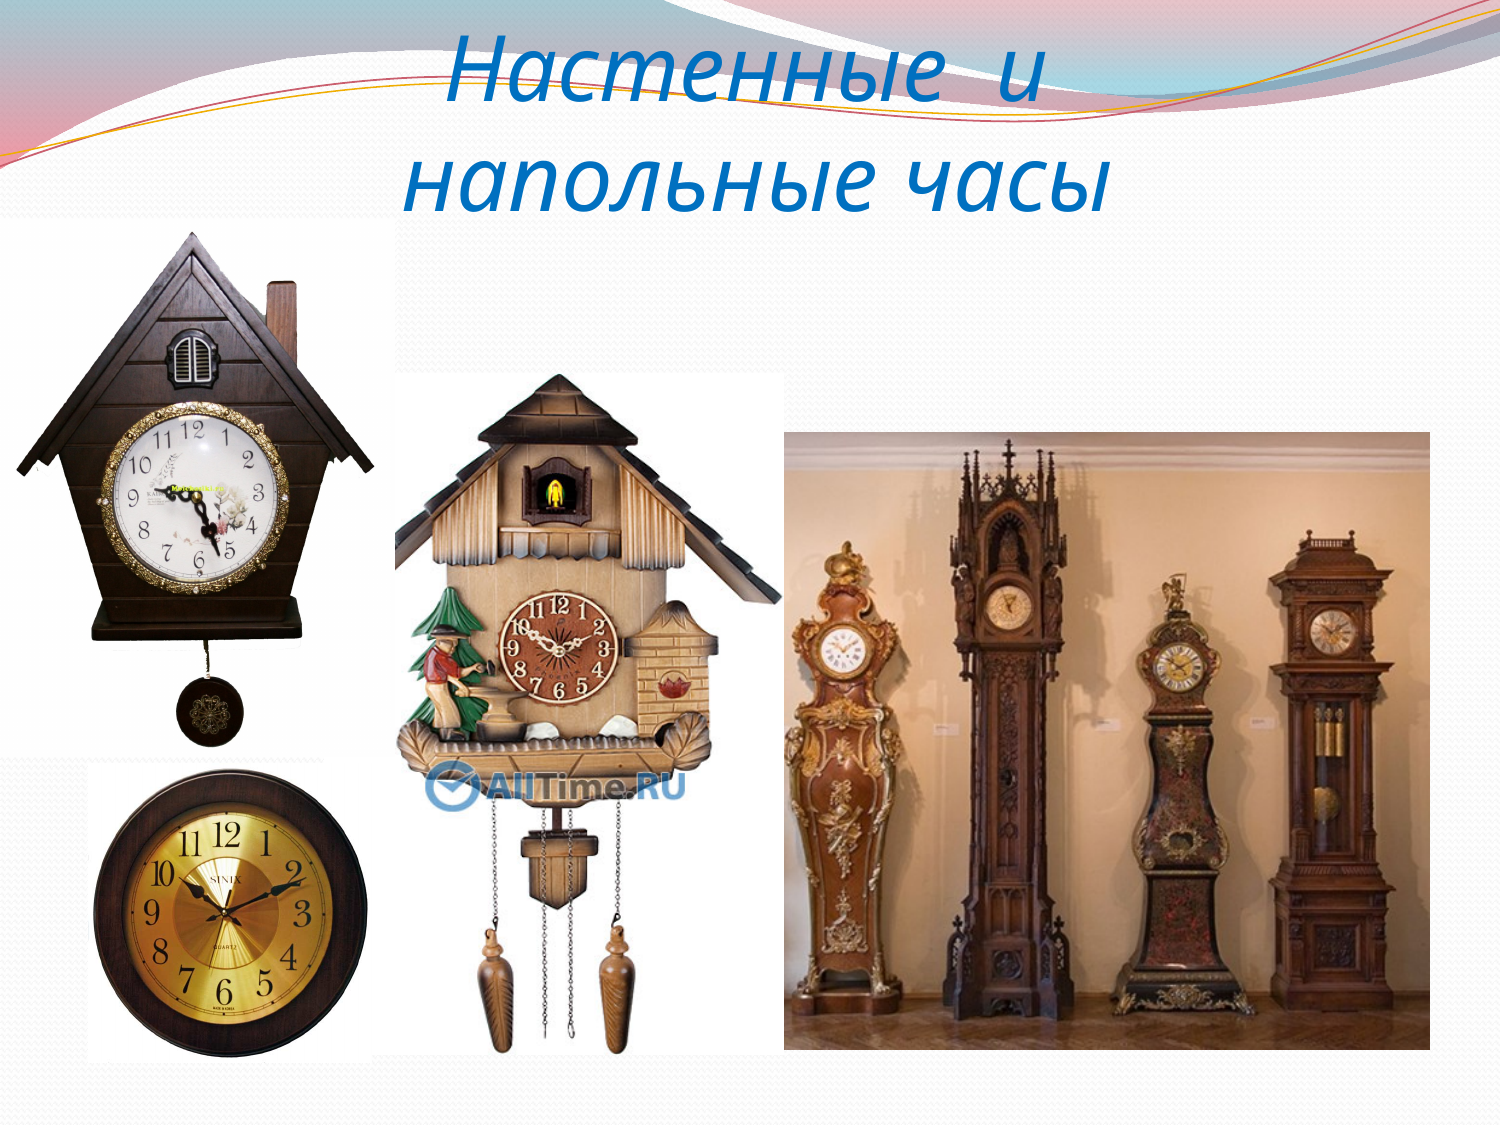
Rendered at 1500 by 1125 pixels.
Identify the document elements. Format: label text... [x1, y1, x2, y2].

picture [787, 432, 1430, 1050]
title Настенные и напольные часы [76, 42, 1440, 231]
picture [0, 219, 395, 758]
picture [88, 762, 373, 1063]
picture [375, 373, 784, 1055]
